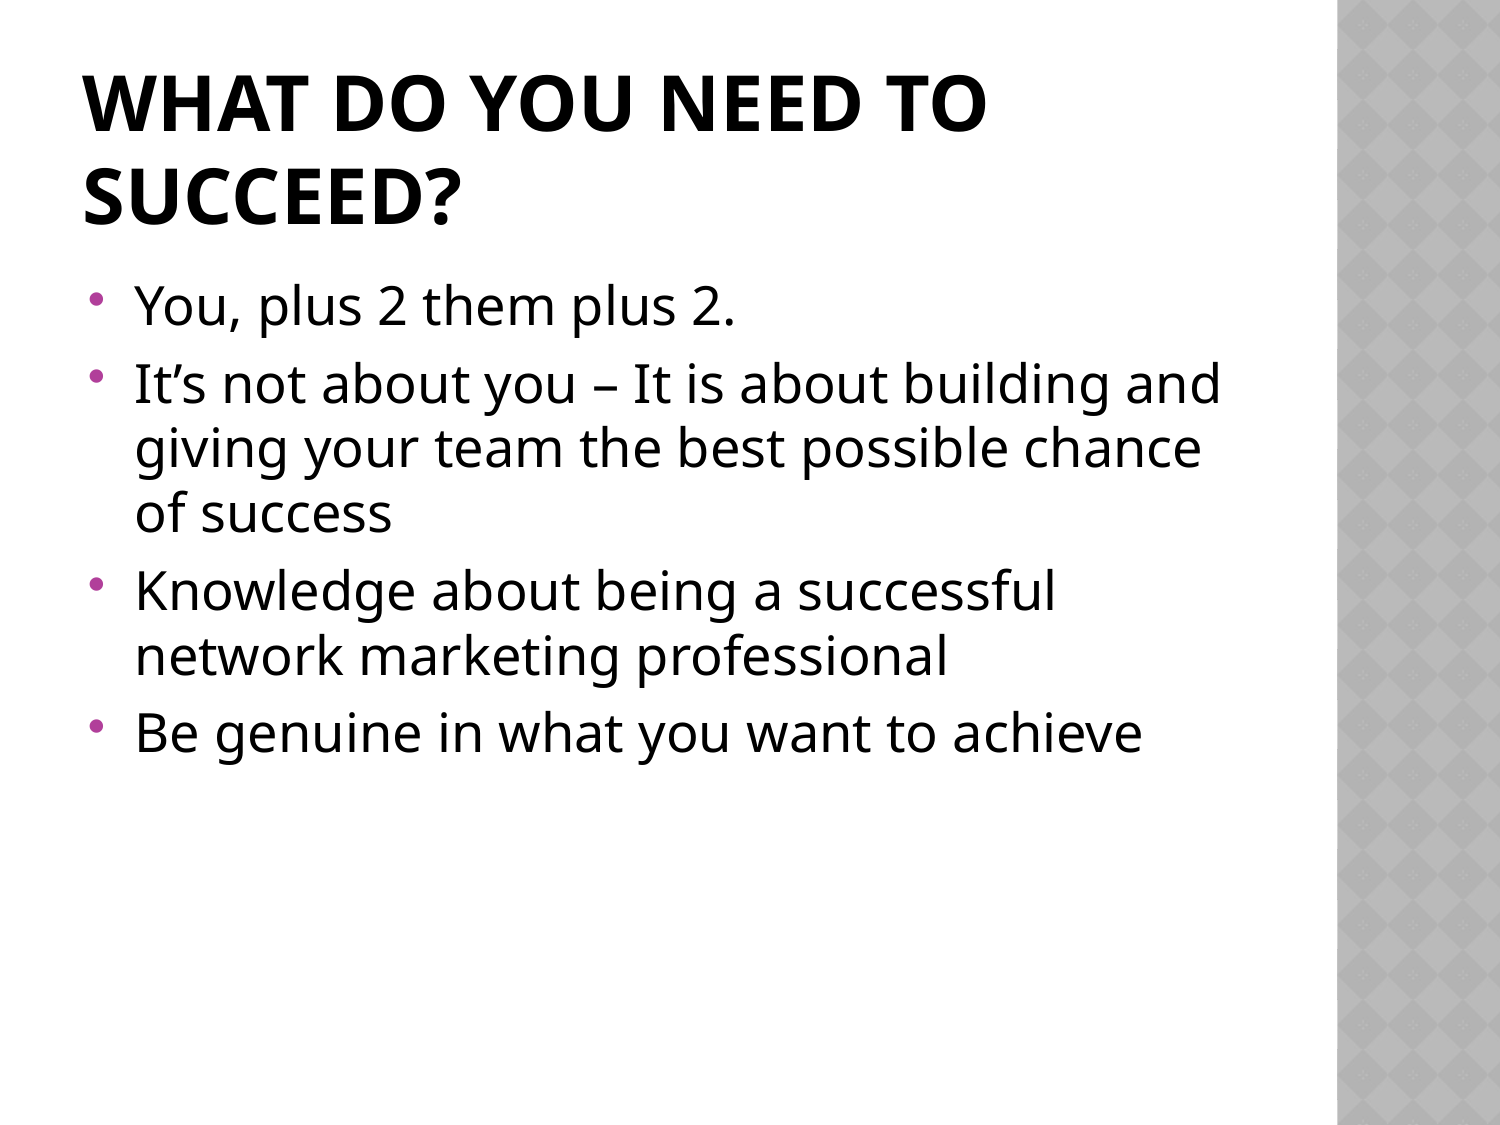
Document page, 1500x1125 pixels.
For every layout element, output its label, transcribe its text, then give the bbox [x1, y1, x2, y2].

list You, plus 2 them plus 2. It’s not about you – It is about building and giving your team the best possible chance of success Knowledge about being a successful network marketing professional Be genuine in what you want to achieve [75, 264, 1263, 1059]
title What do you need to succeed? [75, 52, 1263, 240]
